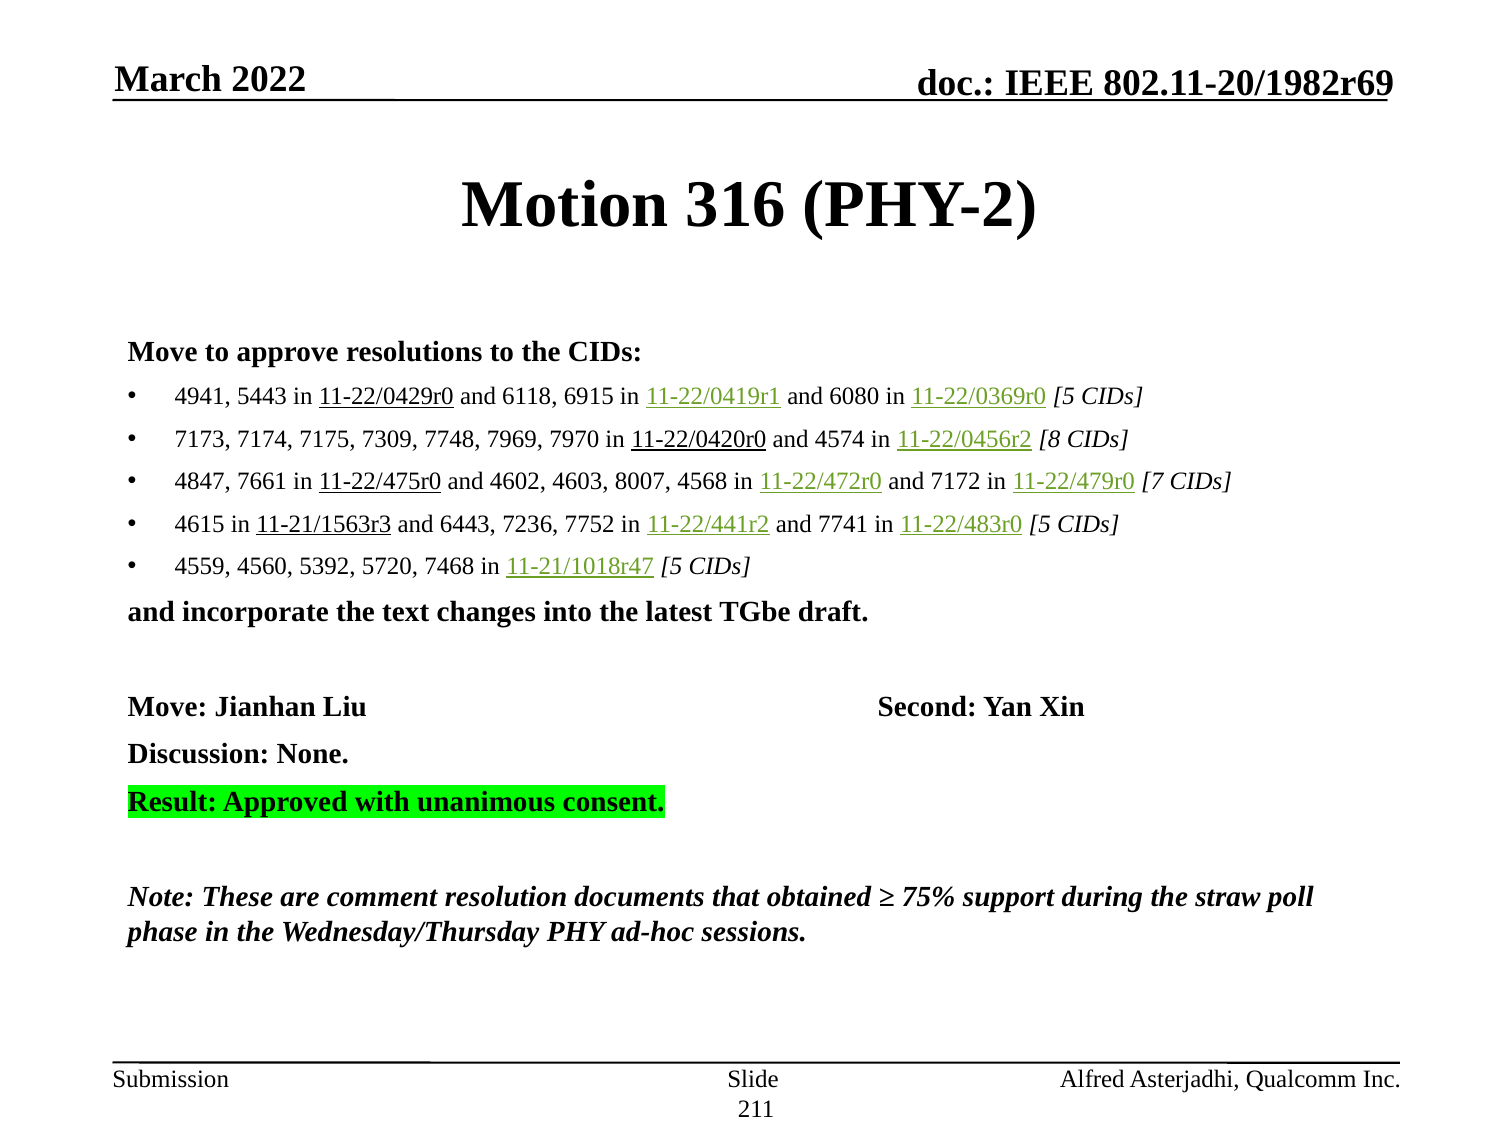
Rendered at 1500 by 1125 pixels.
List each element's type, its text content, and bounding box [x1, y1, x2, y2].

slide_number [114, 54, 423, 100]
list Move to approve resolutions to the CIDs: 4941, 5443 in 11-22/0429r0 and 6118, 6915 in 11-22/0419r1 and 6080 in 11-22/0369r0 [5 CIDs] 7173, 7174, 7175, 7309, 7748, 7969, 7970 in 11-22/0420r0 and 4574 in 11-22/0456r2 [8 CIDs] 4847, 7661 in 11-22/475r0 and 4602, 4603, 8007, 4568 in 11-22/472r0 and 7172 in 11-22/479r0 [7 CIDs] 4615 in 11-21/1563r3 and 6443, 7236, 7752 in 11-22/441r2 and 7741 in 11-22/483r0 [5 CIDs] 4559, 4560, 5392, 5720, 7468 in 11-21/1018r47 [5 CIDs] and incorporate the text changes into the latest TGbe draft. Move: Jianhan Liu Second: Yan Xin Discussion: None. Result: Approved with unanimous consent. Note: These are comment resolution documents that obtained ≥ 75% support during the straw poll phase in the Wednesday/Thursday PHY ad-hoc sessions. [112, 324, 1388, 1063]
title Motion 316 (PHY-2) [112, 112, 1388, 288]
footer Alfred Asterjadhi, Qualcomm Inc. [878, 1061, 1402, 1093]
slide_number Slide 211 [712, 1061, 800, 1123]
